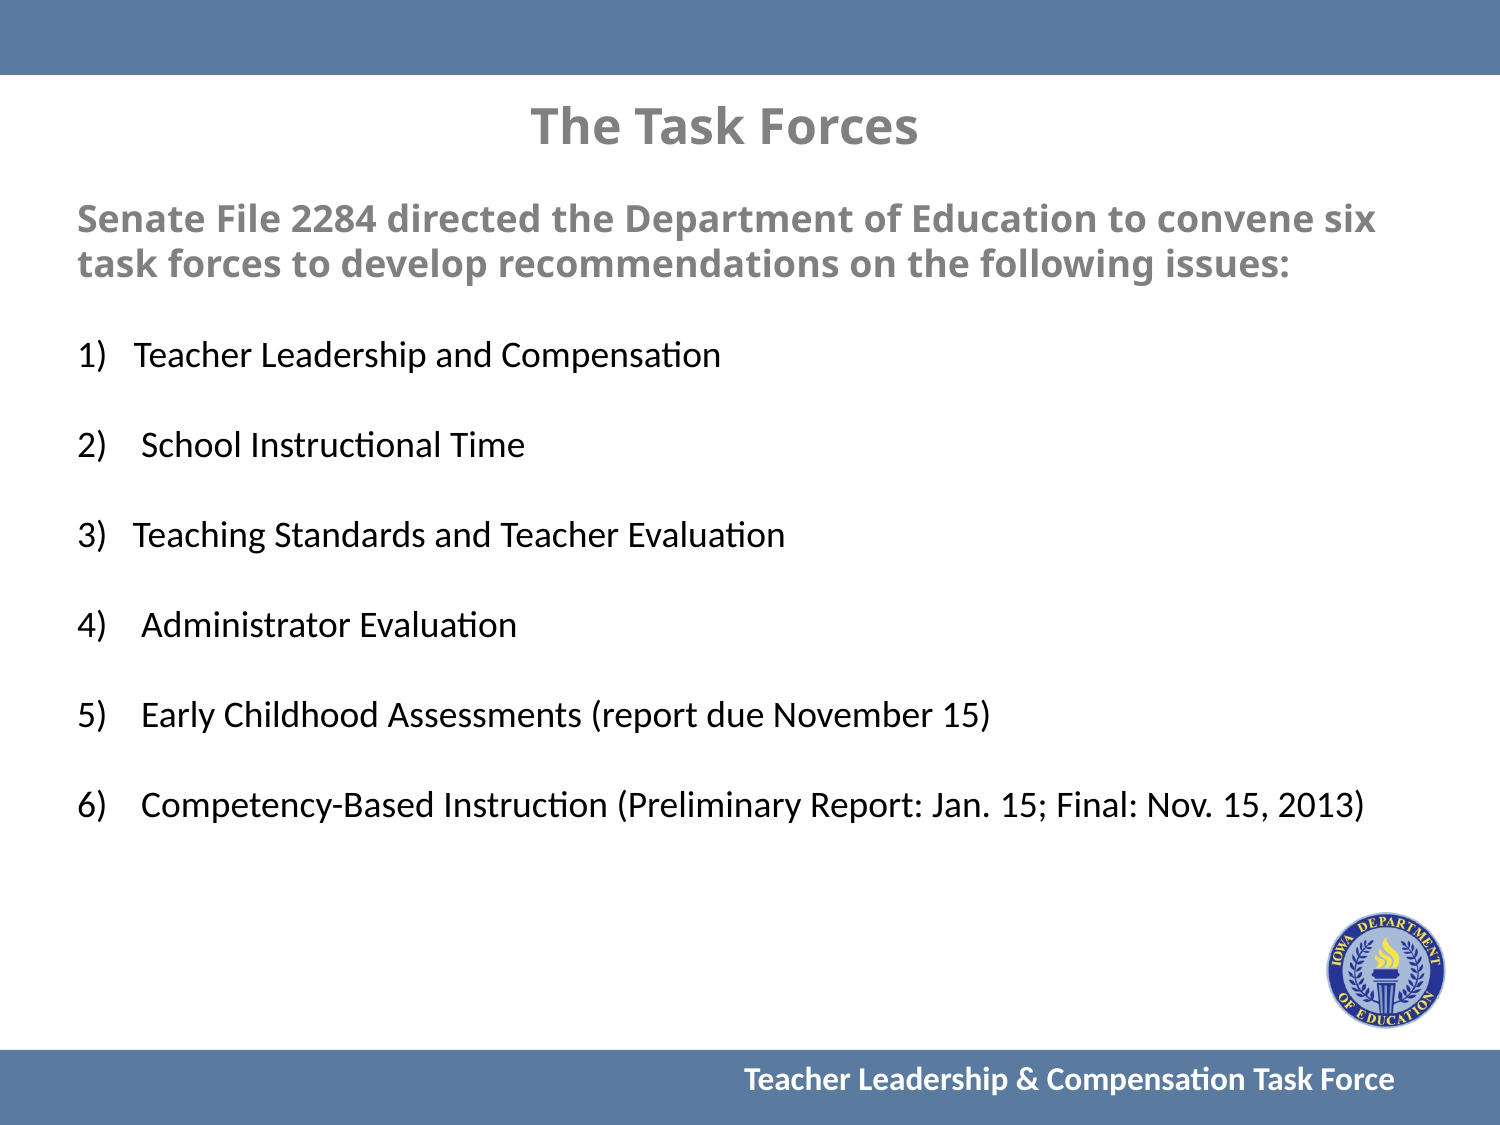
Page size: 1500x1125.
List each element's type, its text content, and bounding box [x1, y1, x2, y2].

text_box The Task Forces [199, 87, 1250, 163]
text_box [0, 1049, 1500, 1125]
text_box Teacher Leadership & Compensation Task Force [729, 1049, 1412, 1105]
picture [1326, 912, 1463, 1038]
text_box [0, 0, 1500, 75]
text_box Senate File 2284 directed the Department of Education to convene six task forces to develop recommendations on the following issues: Teacher Leadership and Compensation 2) School Instructional Time 3) Teaching Standards and Teacher Evaluation 4) Administrator Evaluation 5) Early Childhood Assessments (report due November 15) 6) Competency-Based Instruction (Preliminary Report: Jan. 15; Final: Nov. 15, 2013) [62, 187, 1400, 878]
